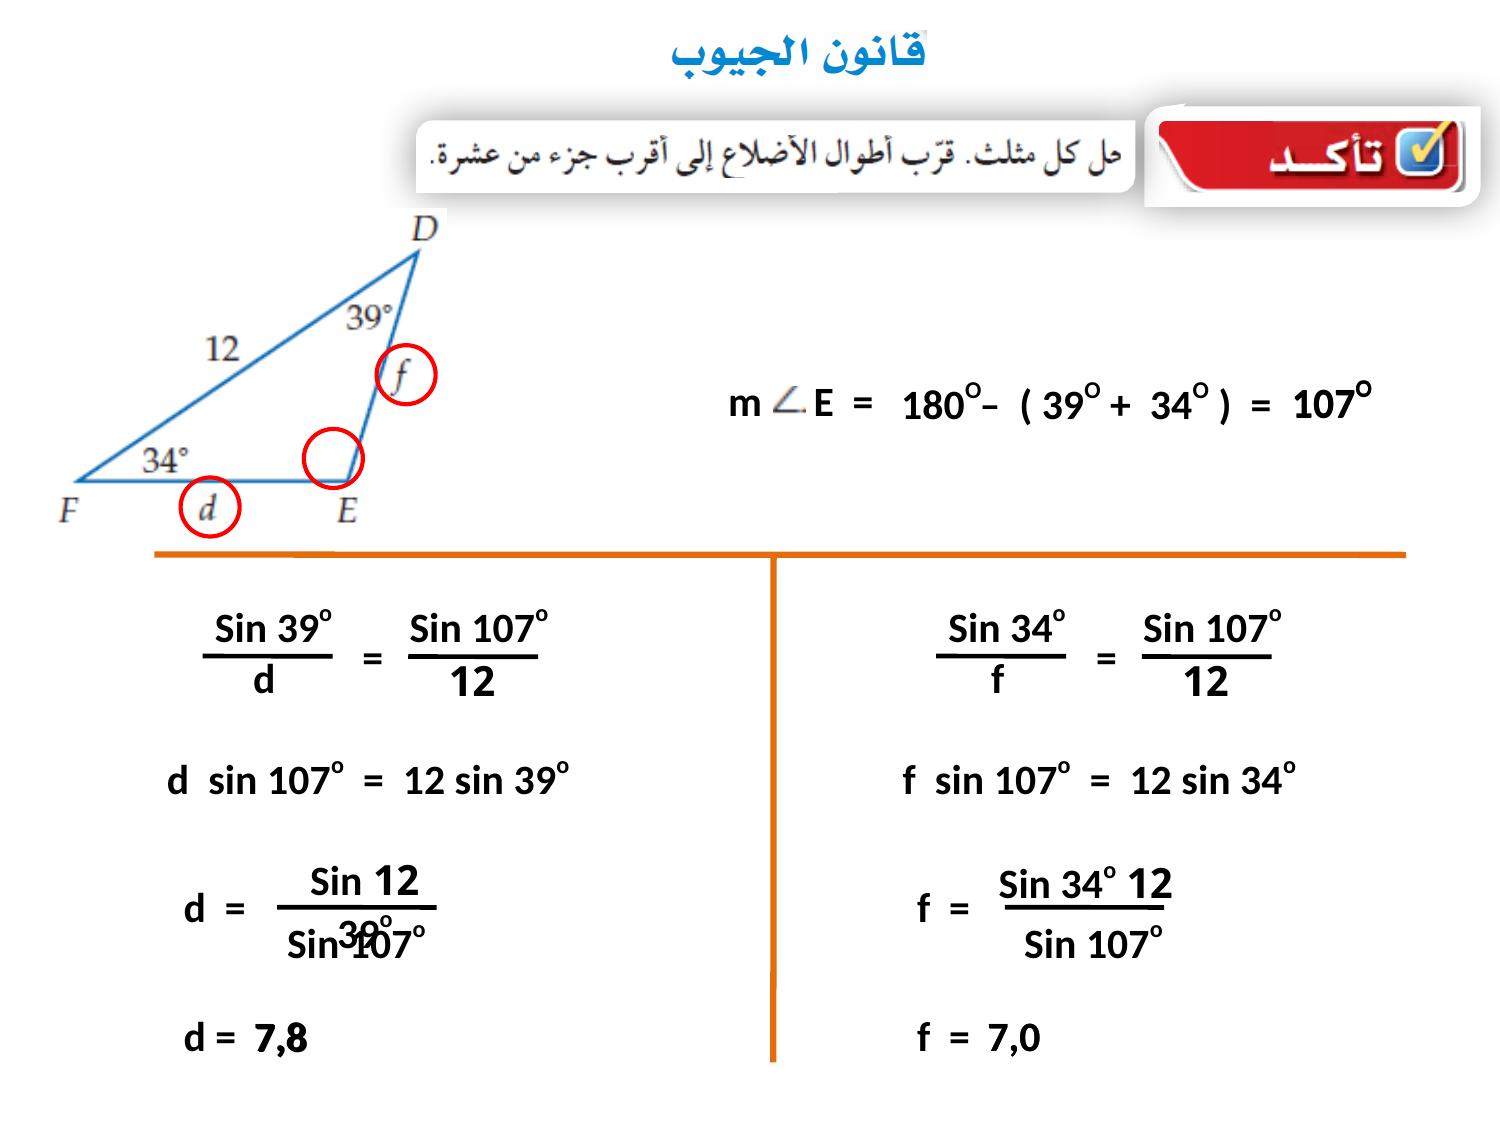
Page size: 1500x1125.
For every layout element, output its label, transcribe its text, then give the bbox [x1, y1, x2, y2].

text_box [700, 366, 901, 459]
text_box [180, 589, 573, 715]
picture [1151, 113, 1474, 200]
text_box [913, 589, 1306, 715]
text_box 7,0 [972, 1001, 1067, 1093]
text_box 7,8 [240, 1003, 335, 1094]
text_box d = [168, 1002, 239, 1094]
text_box d sin 107o = 12 sin 39o [152, 742, 586, 834]
text_box 107O [1276, 366, 1397, 458]
text_box f = [902, 1002, 972, 1094]
text_box f sin 107o = 12 sin 34o [888, 742, 1322, 834]
text_box d = [168, 873, 257, 965]
text_box f = [902, 873, 967, 965]
picture [423, 127, 1129, 186]
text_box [262, 846, 467, 972]
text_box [972, 846, 1200, 972]
text_box 180O ̶ ( 39O + 34O ) = [902, 367, 1306, 459]
picture [671, 30, 927, 79]
picture [52, 207, 447, 528]
